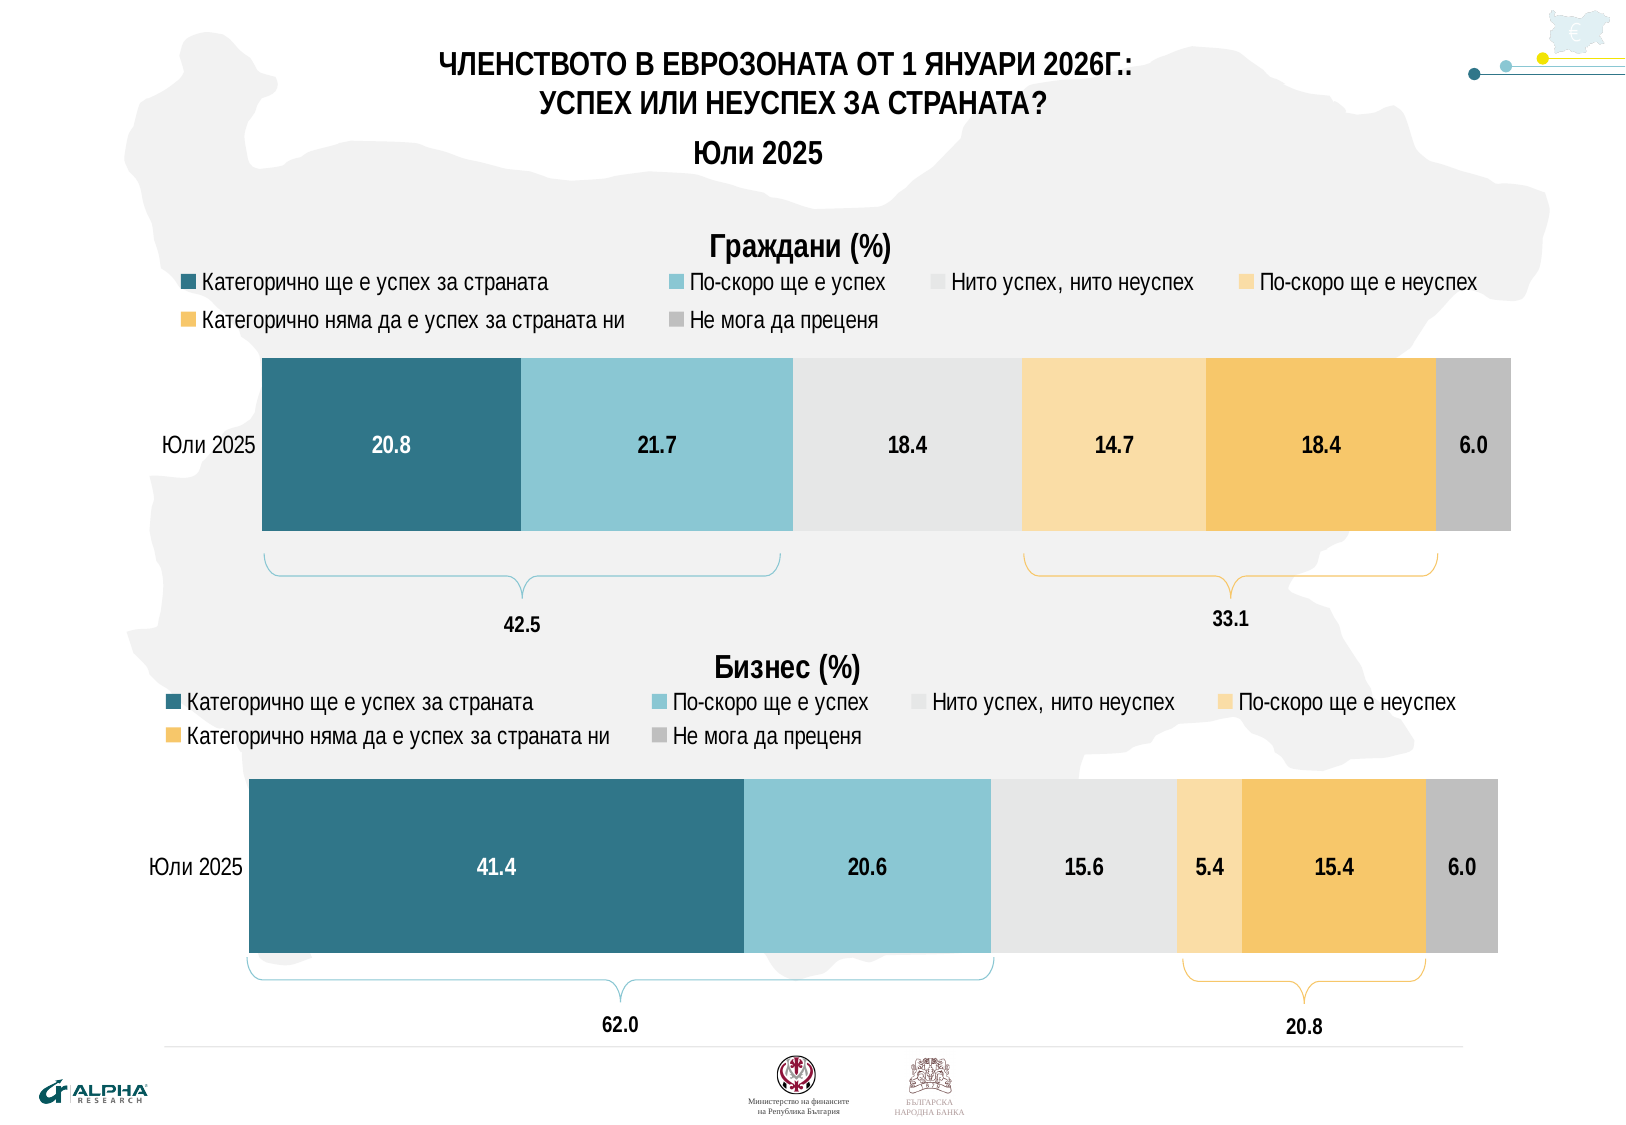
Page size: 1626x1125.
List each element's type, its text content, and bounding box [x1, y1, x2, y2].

text_box 42.5 [474, 602, 571, 621]
text_box 62.0 [572, 1013, 669, 1045]
picture [39, 1079, 148, 1104]
text_box 20.8 [1256, 1013, 1353, 1047]
picture [776, 1054, 816, 1095]
chart [72, 199, 1529, 591]
chart [59, 621, 1516, 1013]
picture [904, 1049, 956, 1100]
text_box Членството в еврозоната от 1 януари 2026г.: успех или неуспех за страната? [149, 34, 1438, 129]
text_box 33.1 [1182, 596, 1279, 621]
text_box Юли 2025 [678, 124, 947, 179]
picture [1549, 10, 1610, 54]
